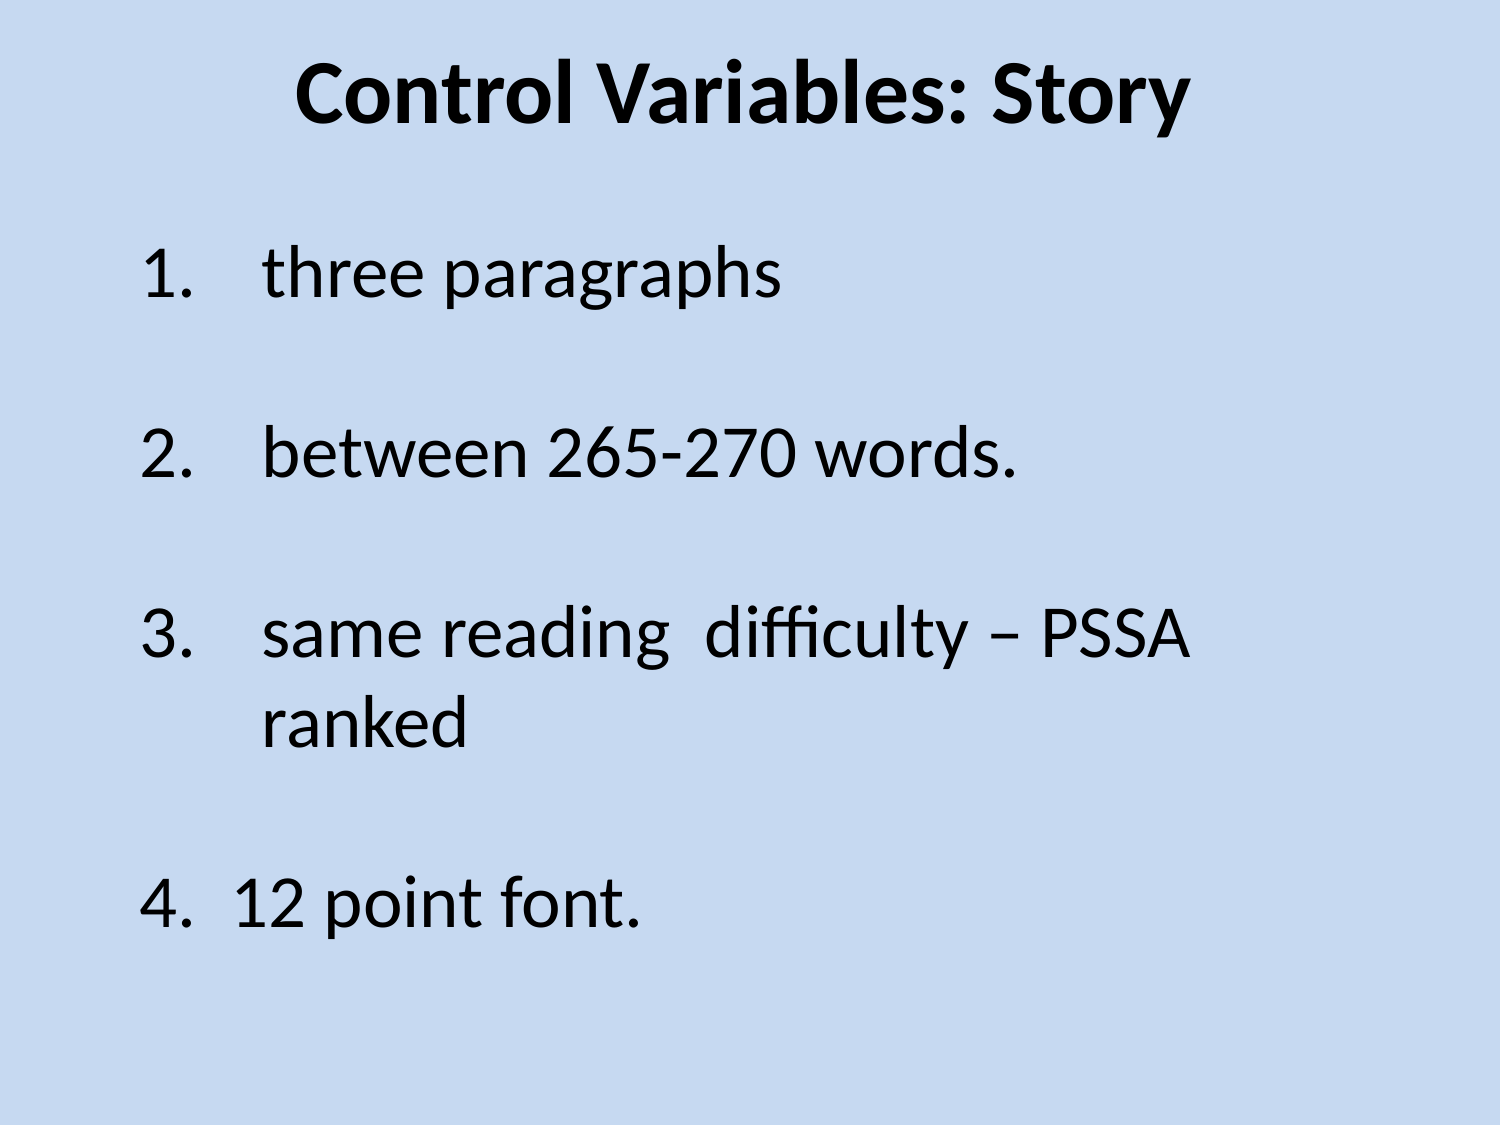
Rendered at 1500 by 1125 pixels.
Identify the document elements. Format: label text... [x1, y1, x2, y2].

text_box Control Variables: Story three paragraphs between 265-270 words. same reading difficulty – PSSA ranked 4. 12 point font. [125, 24, 1363, 995]
